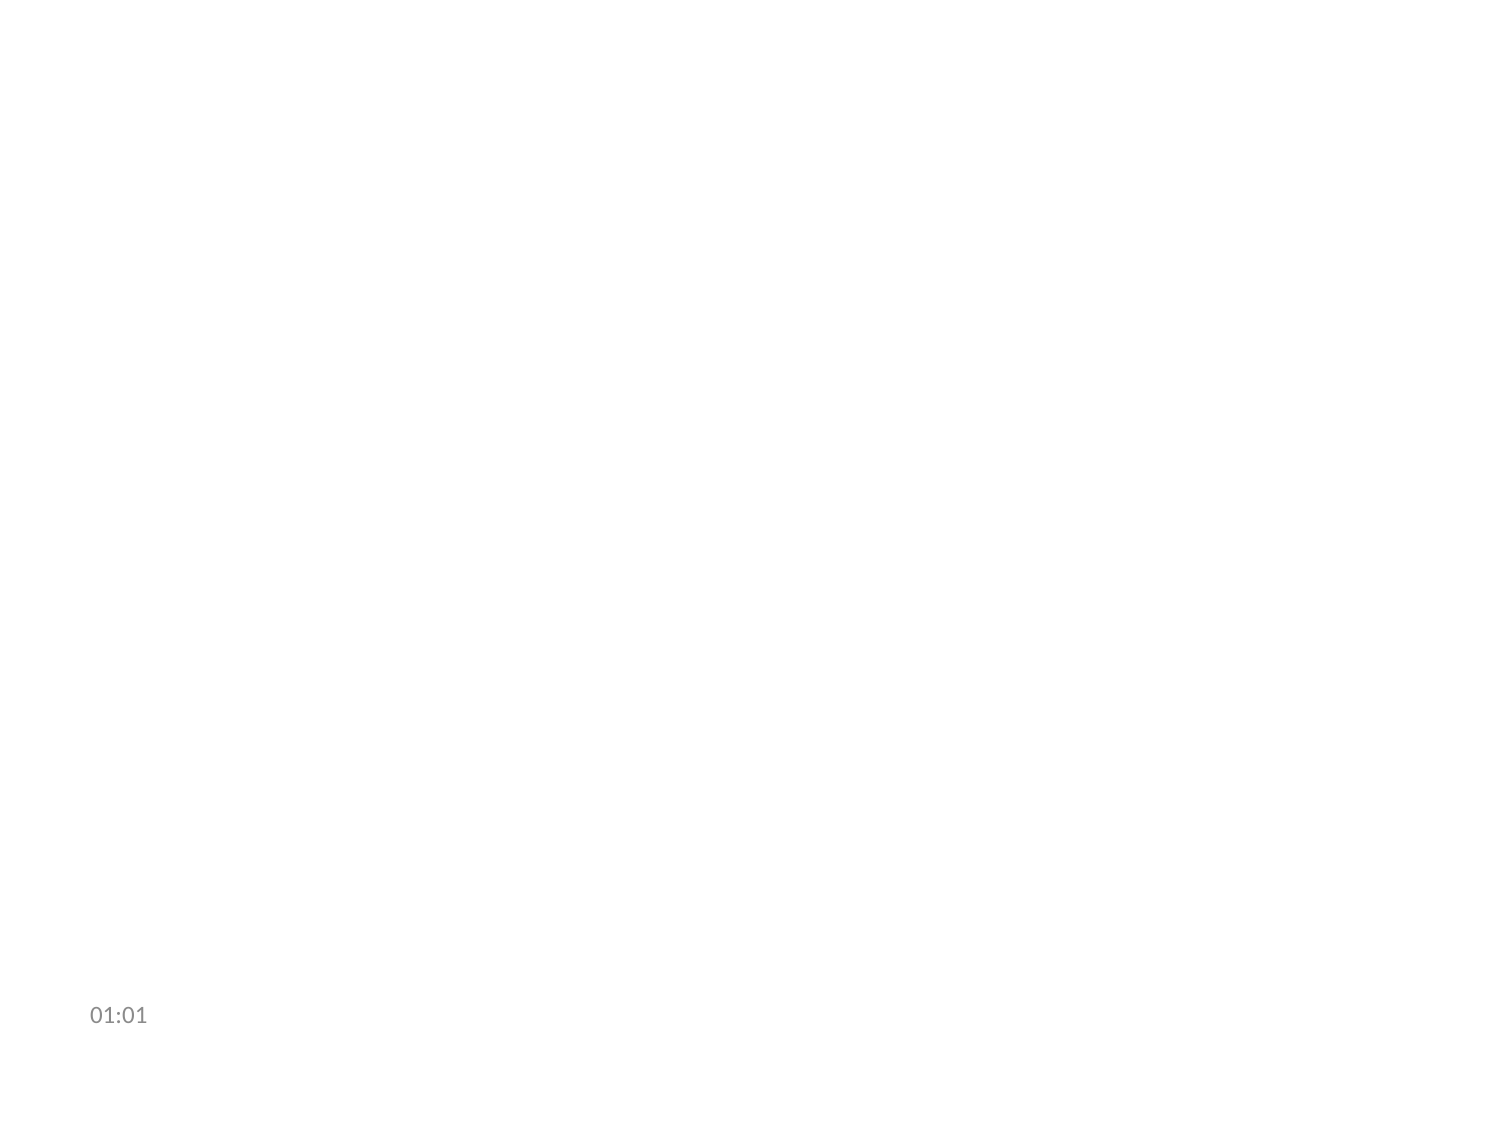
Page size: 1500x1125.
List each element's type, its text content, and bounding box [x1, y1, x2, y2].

text_box 15:35 [75, 983, 425, 1044]
